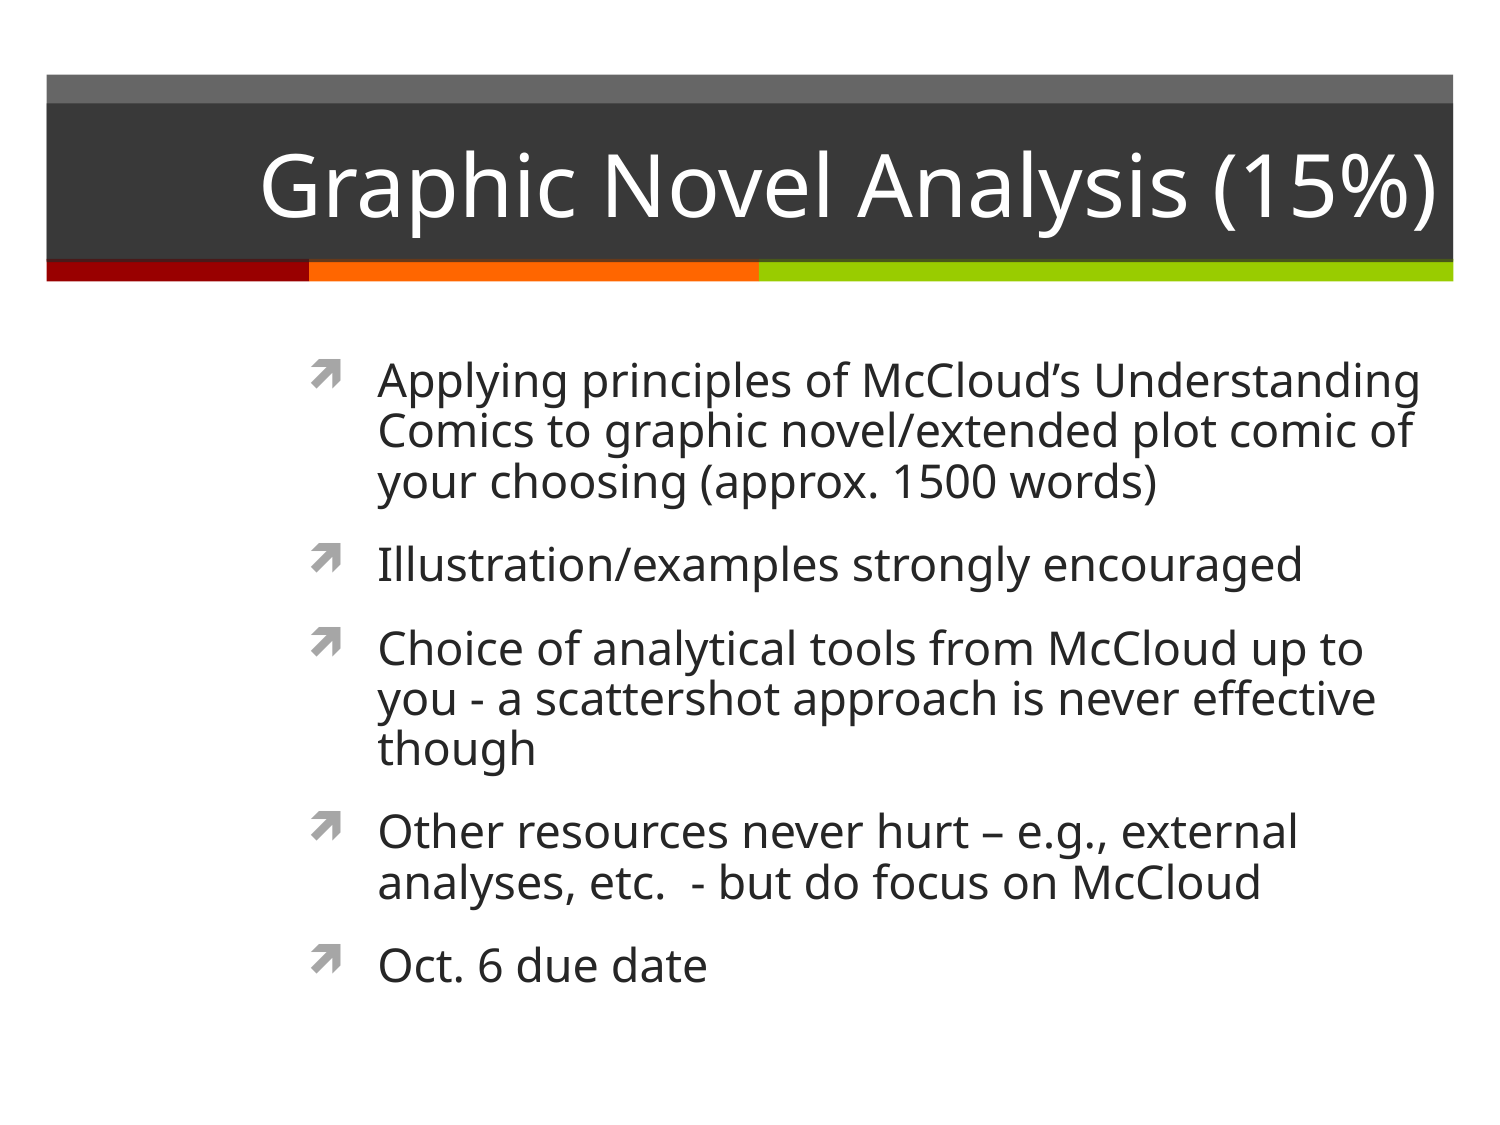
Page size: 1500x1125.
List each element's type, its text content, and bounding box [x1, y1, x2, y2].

list Applying principles of McCloud’s Understanding Comics to graphic novel/extended plot comic of your choosing (approx. 1500 words) Illustration/examples strongly encouraged Choice of analytical tools from McCloud up to you - a scattershot approach is never effective though Other resources never hurt – e.g., external analyses, etc. - but do focus on McCloud Oct. 6 due date [292, 350, 1454, 1005]
title Graphic Novel Analysis (15%) [46, 103, 1454, 263]
